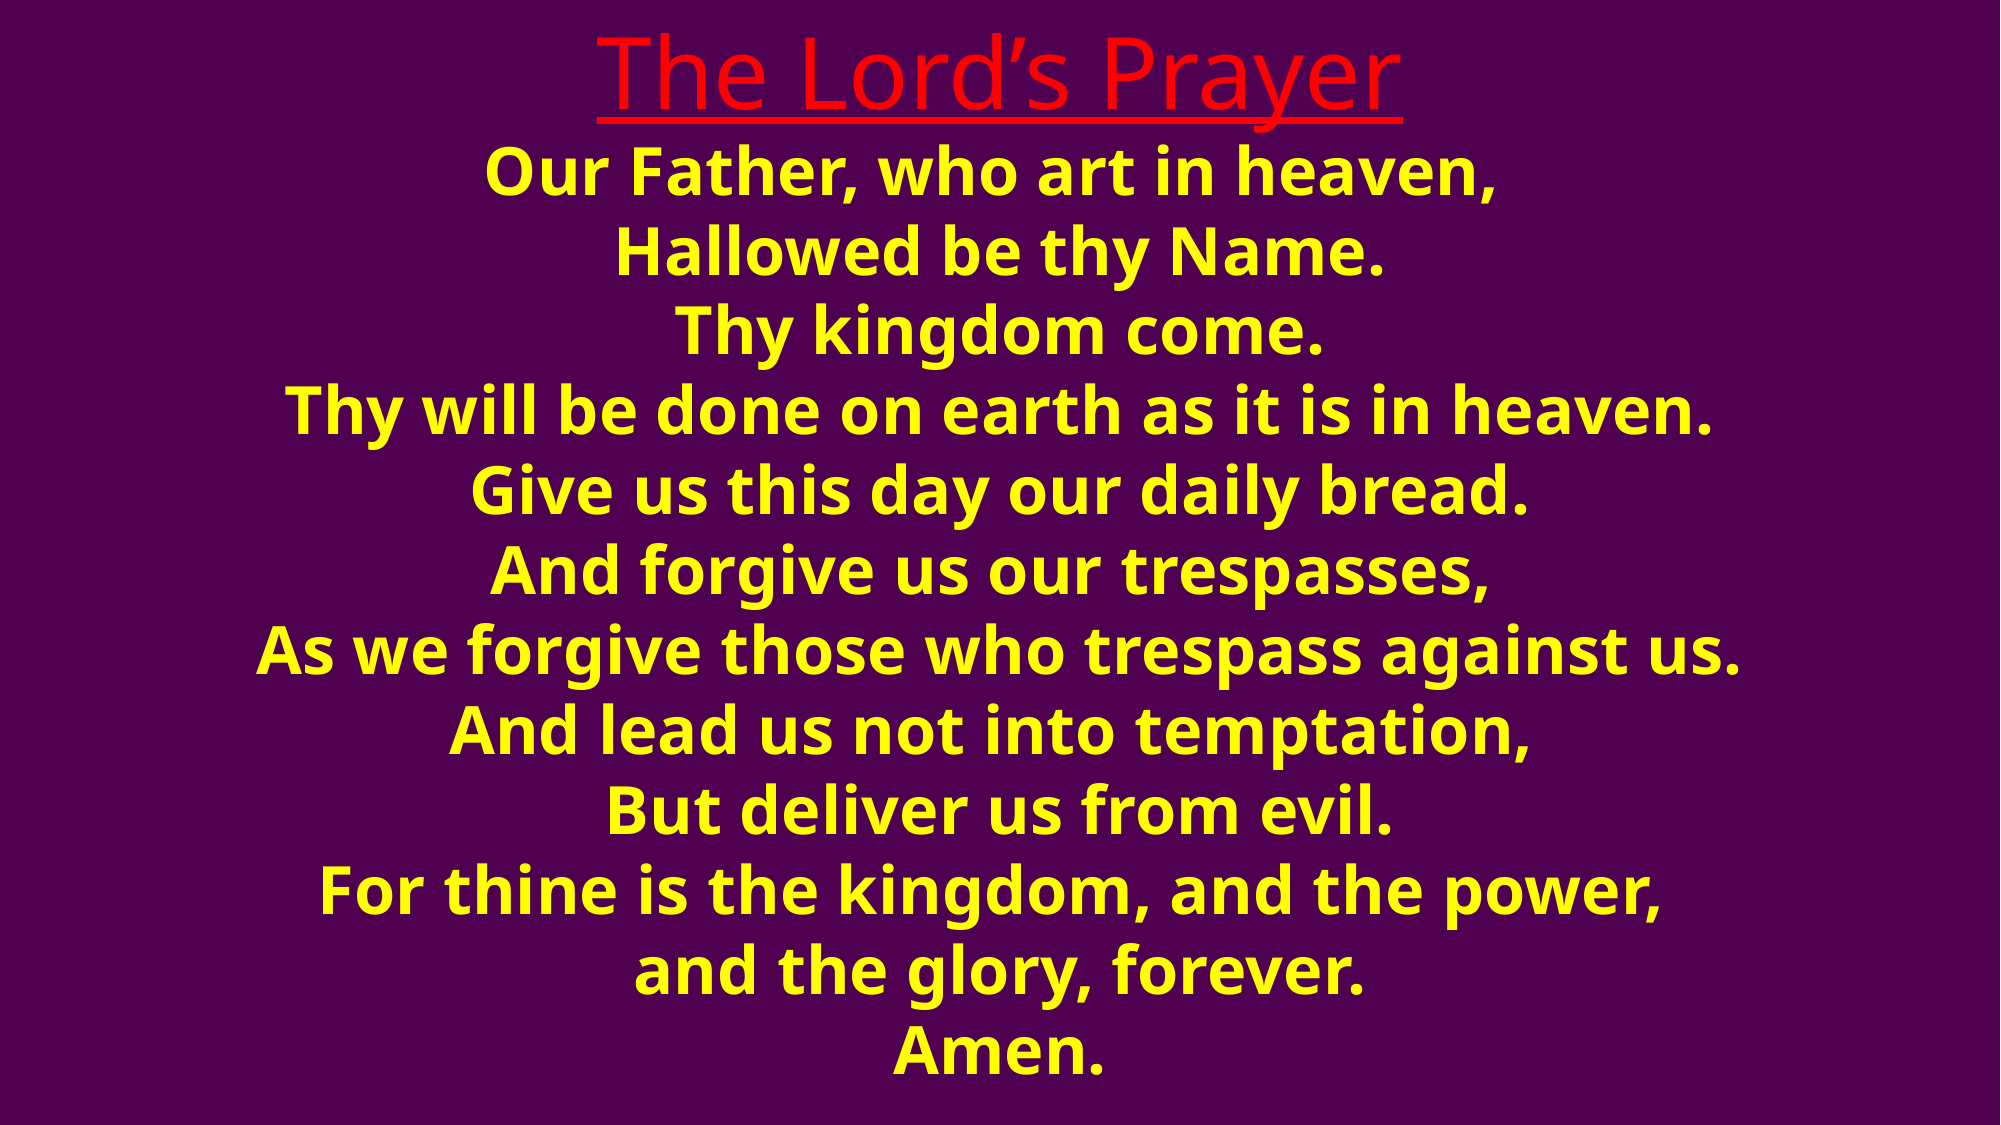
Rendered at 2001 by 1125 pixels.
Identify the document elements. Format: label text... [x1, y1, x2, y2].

title The Lord’s Prayer [0, 0, 2000, 120]
text_box Our Father, who art in heaven, Hallowed be thy Name. Thy kingdom come. Thy will be done on earth as it is in heaven. Give us this day our daily bread. And forgive us our trespasses, As we forgive those who trespass against us. And lead us not into temptation, But deliver us from evil. For thine is the kingdom, and the power, and the glory, forever. Amen. [0, 120, 2000, 1096]
